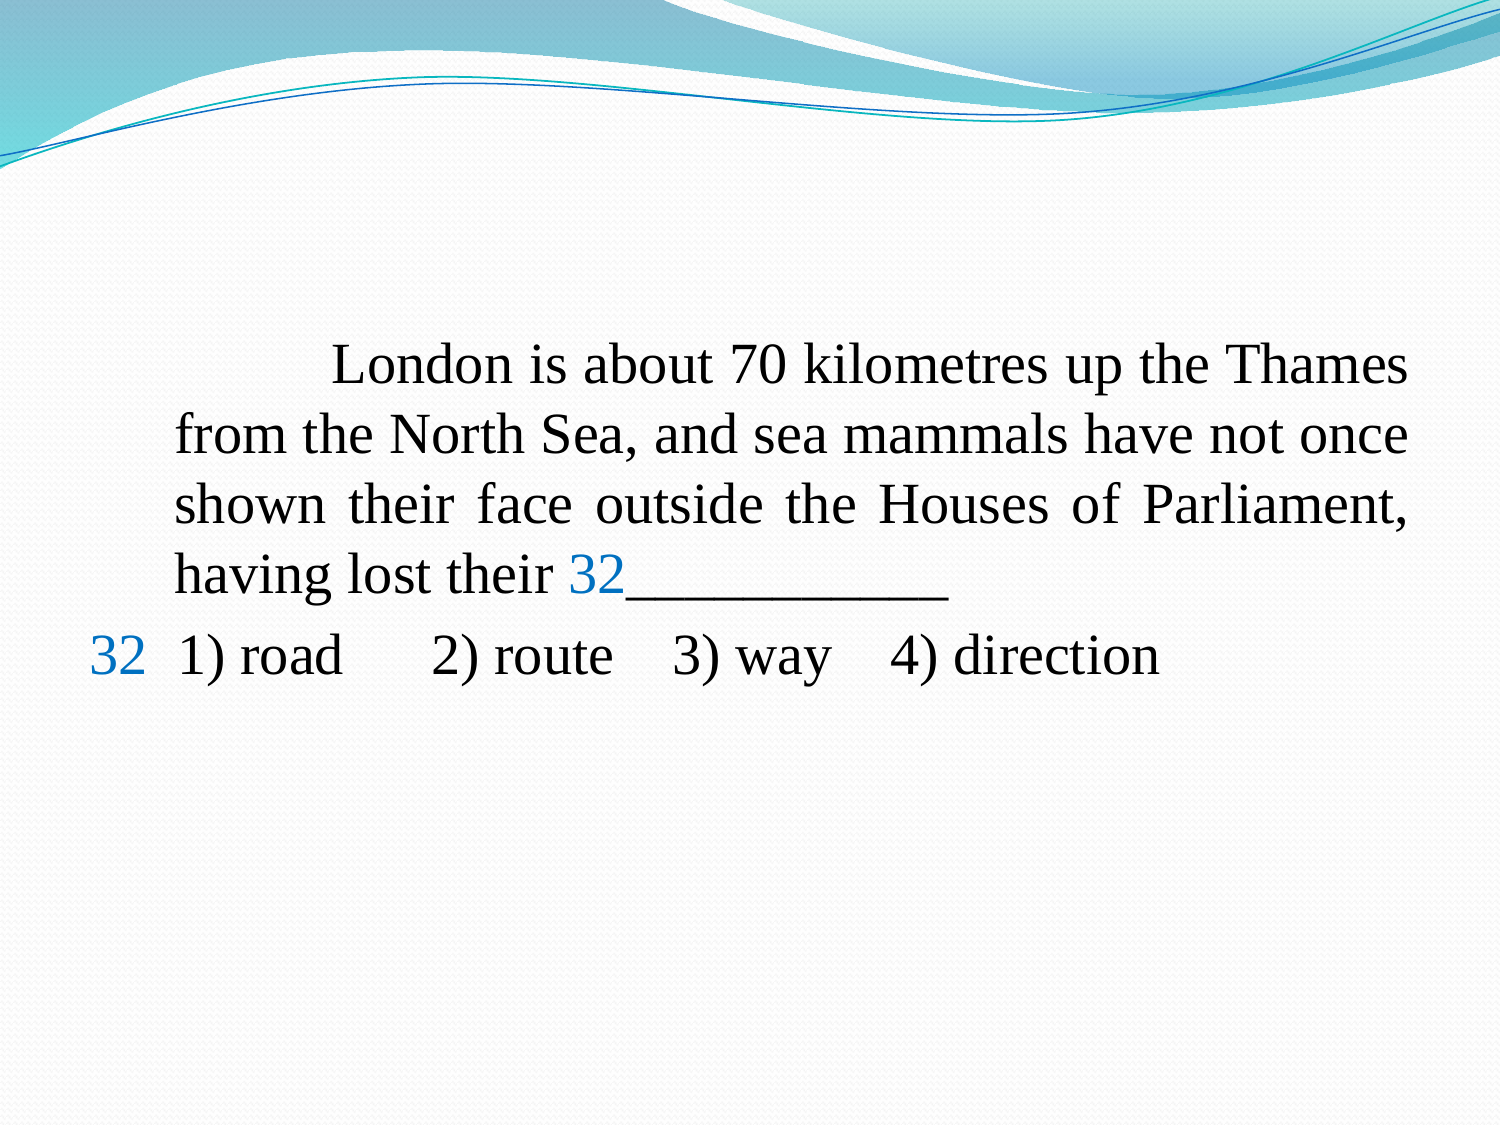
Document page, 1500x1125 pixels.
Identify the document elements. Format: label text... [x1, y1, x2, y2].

list London is about 70 kilometres up the Thames from the North Sea, and sea mammals have not once shown their face outside the Houses of Parliament, having lost their 32___________ 32 1) road 2) route 3) way 4) direction [75, 317, 1425, 1038]
